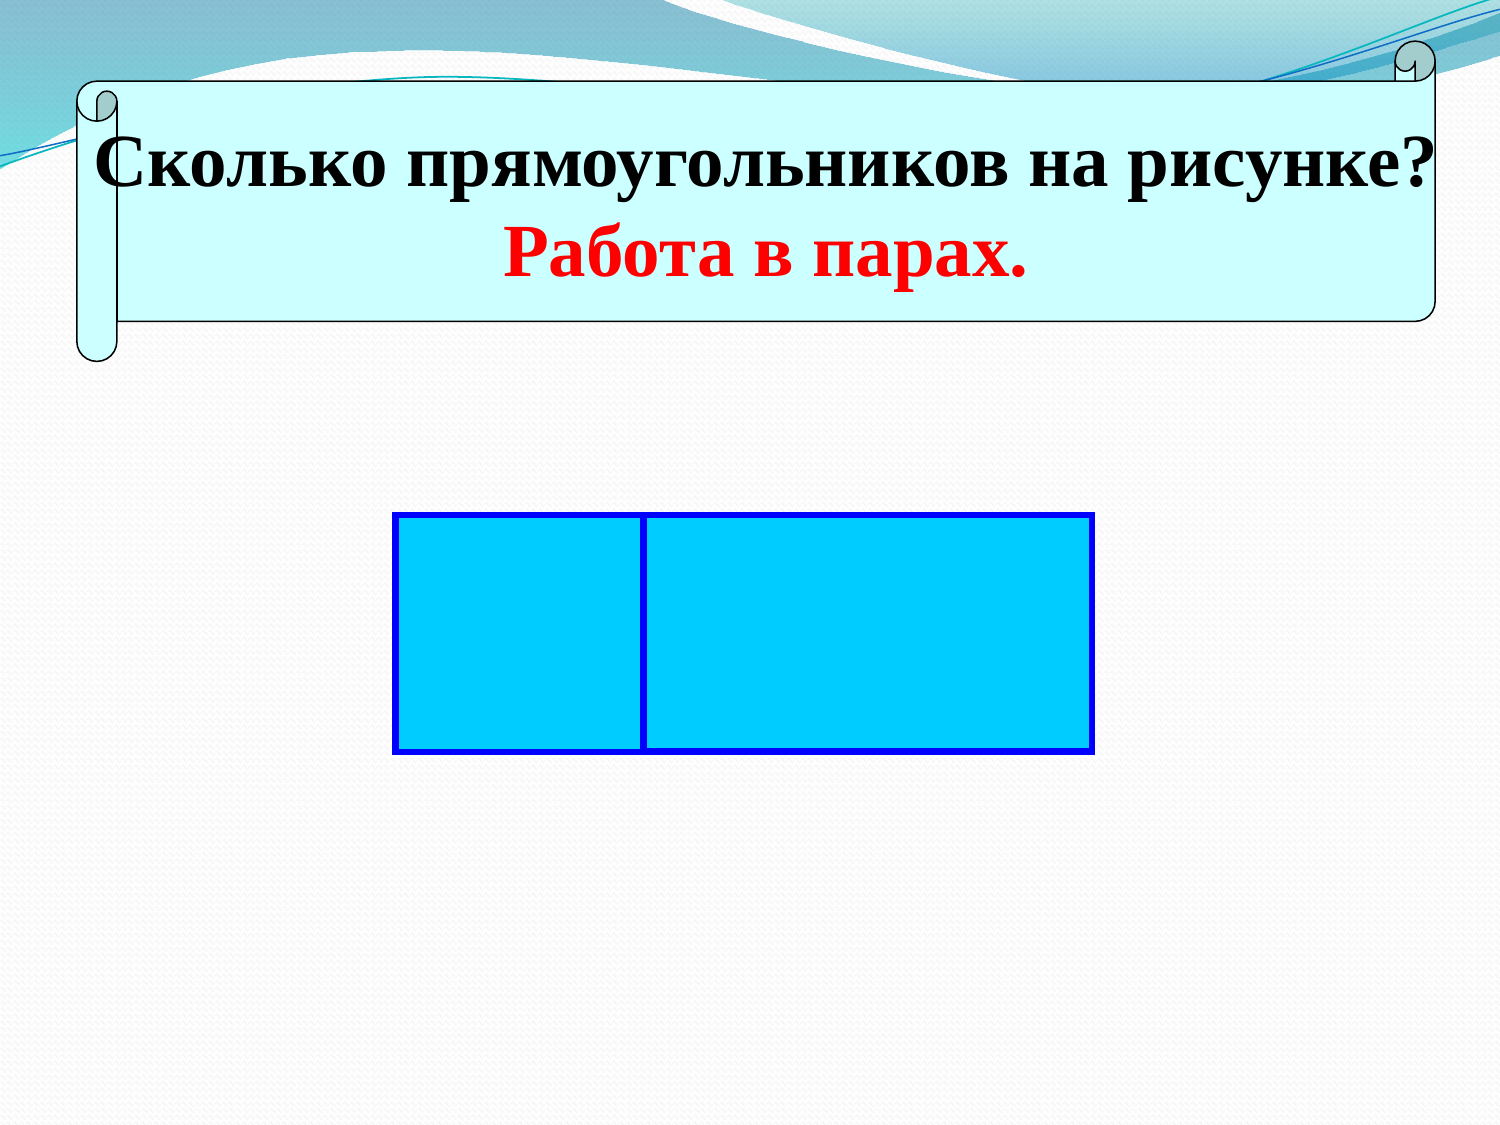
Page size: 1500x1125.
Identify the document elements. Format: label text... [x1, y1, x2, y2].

text_box Сколько прямоугольников на рисунке? Работа в парах. [76, 41, 1436, 362]
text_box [395, 515, 1093, 752]
